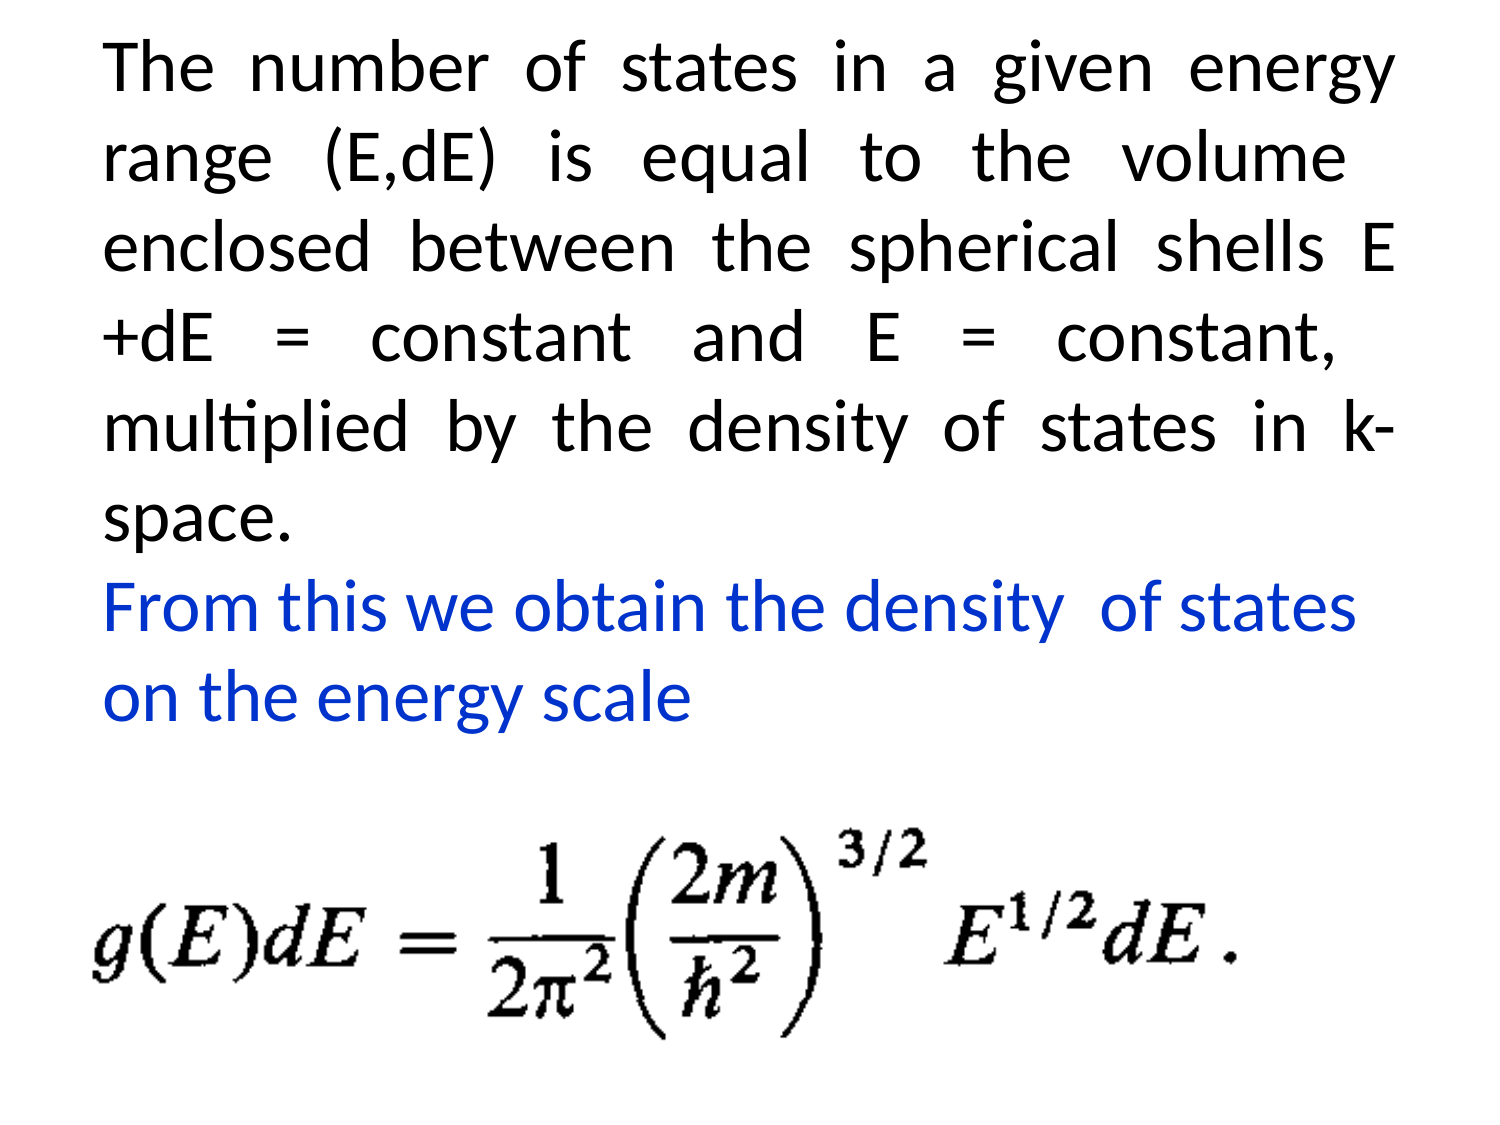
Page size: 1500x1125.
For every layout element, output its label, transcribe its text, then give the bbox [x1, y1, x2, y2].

picture [43, 799, 1287, 1078]
text_box The number of states in a given energy range (E,dE) is equal to the volume enclosed between the spherical shells E +dE = constant and E = constant, multiplied by the density of states in k-space. From this we obtain the density of states on the energy scale [87, 8, 1413, 744]
